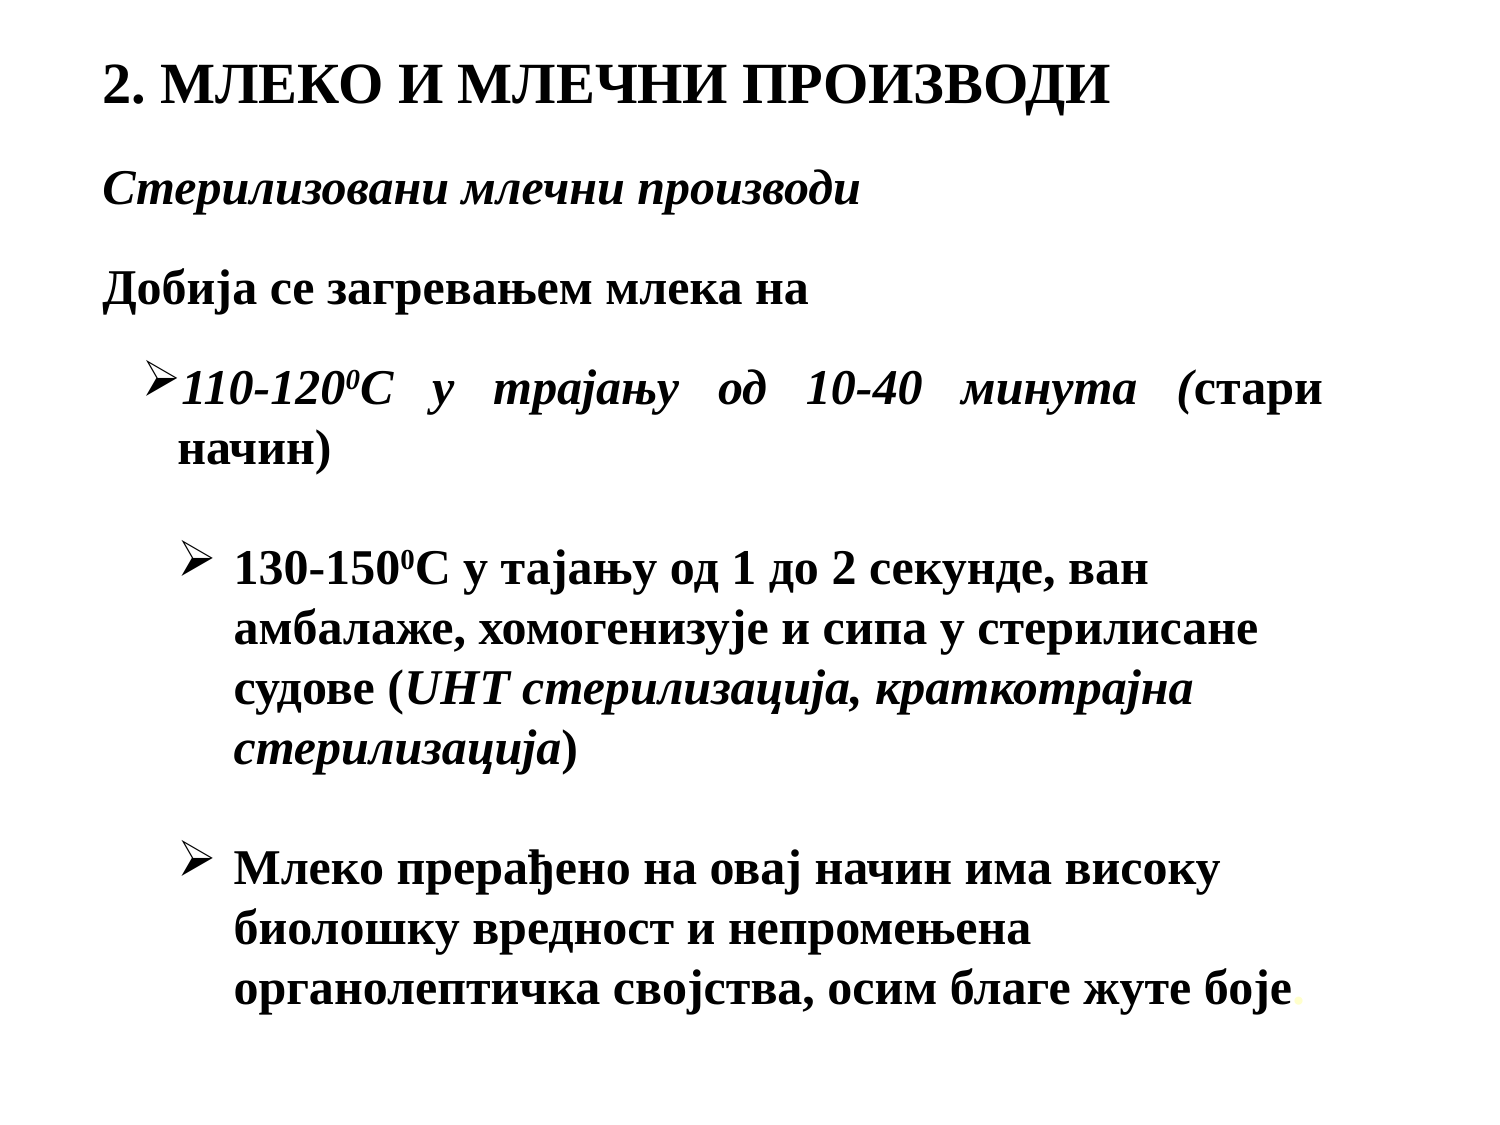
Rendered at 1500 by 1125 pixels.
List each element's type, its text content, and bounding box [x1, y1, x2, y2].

text_box 2. МЛЕКО И МЛЕЧНИ ПРОИЗВОДИ Стерилизовани млечни производи Добија се загревањем млека на 110-1200C у трајању од 10-40 минута (стари начин) 130-1500C у тајању од 1 до 2 секунде, ван амбалаже, хомогенизује и сипа у стерилисане судове (UHT стерилизација, краткотрајна стерилизација) Млеко прерађено на овај начин има високу биолошку вредност и непромењена органолептичка својства, осим благе жуте боје. [87, 37, 1338, 1082]
